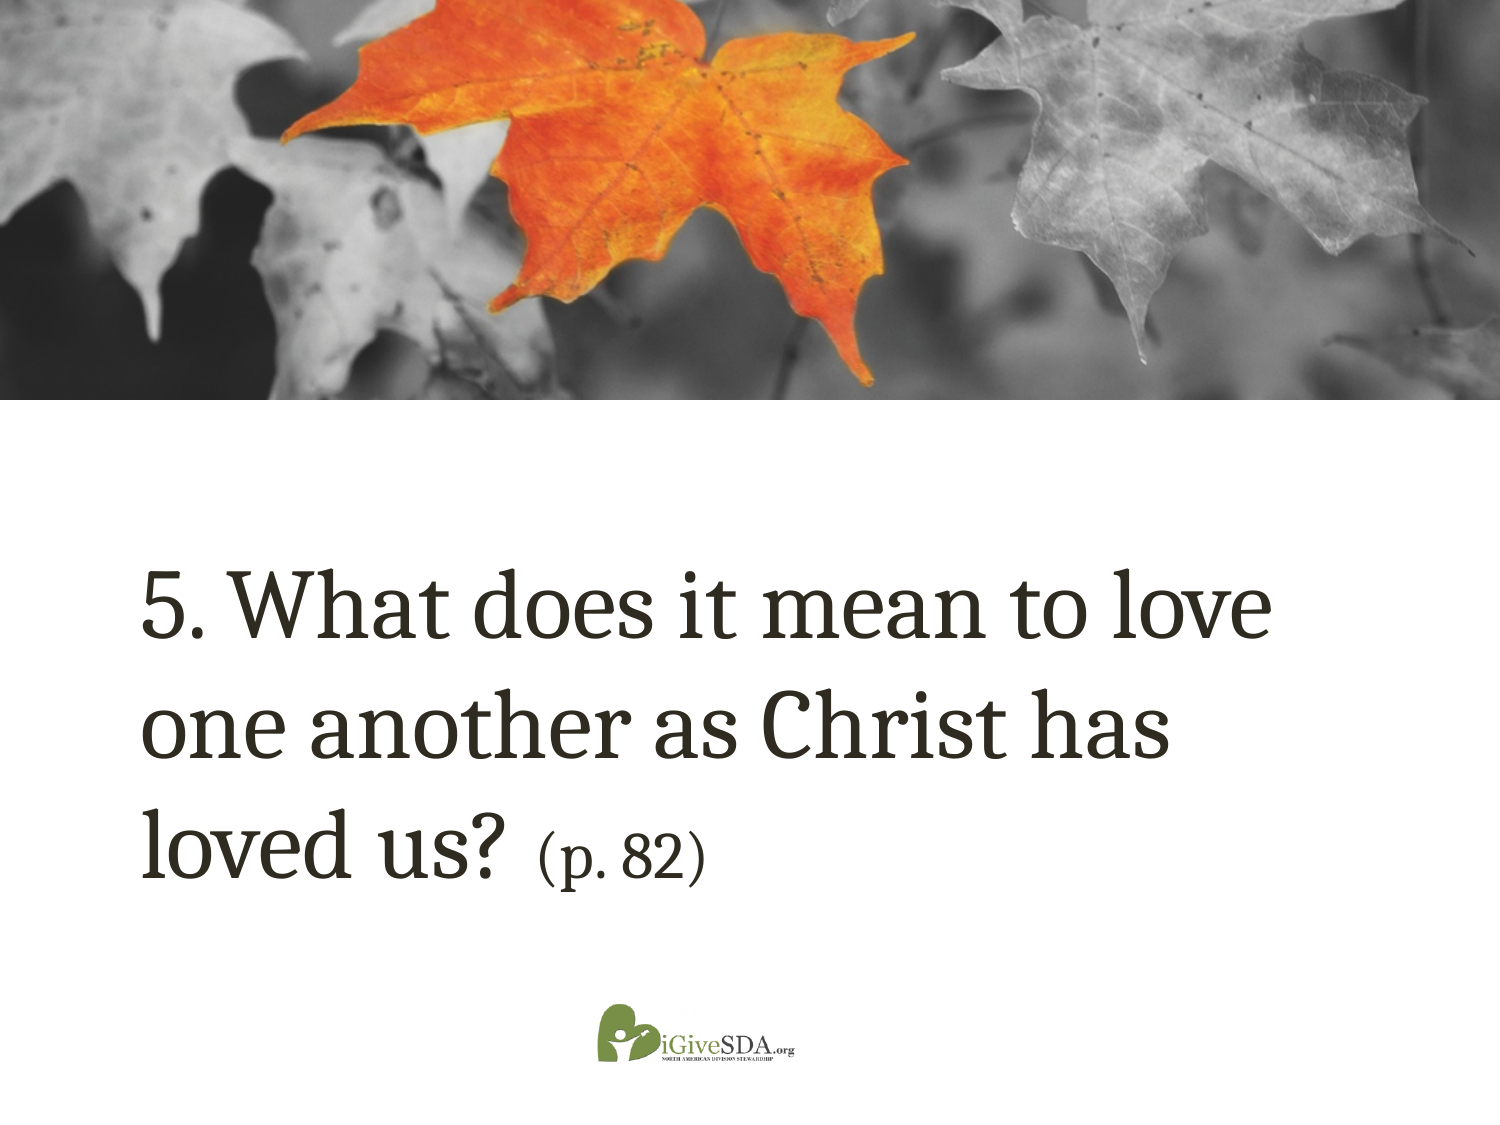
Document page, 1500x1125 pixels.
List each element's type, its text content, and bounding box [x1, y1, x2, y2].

picture [0, 0, 1500, 400]
picture [580, 989, 804, 1077]
title 5. What does it mean to love one another as Christ has loved us? (p. 82) [125, 474, 1388, 963]
